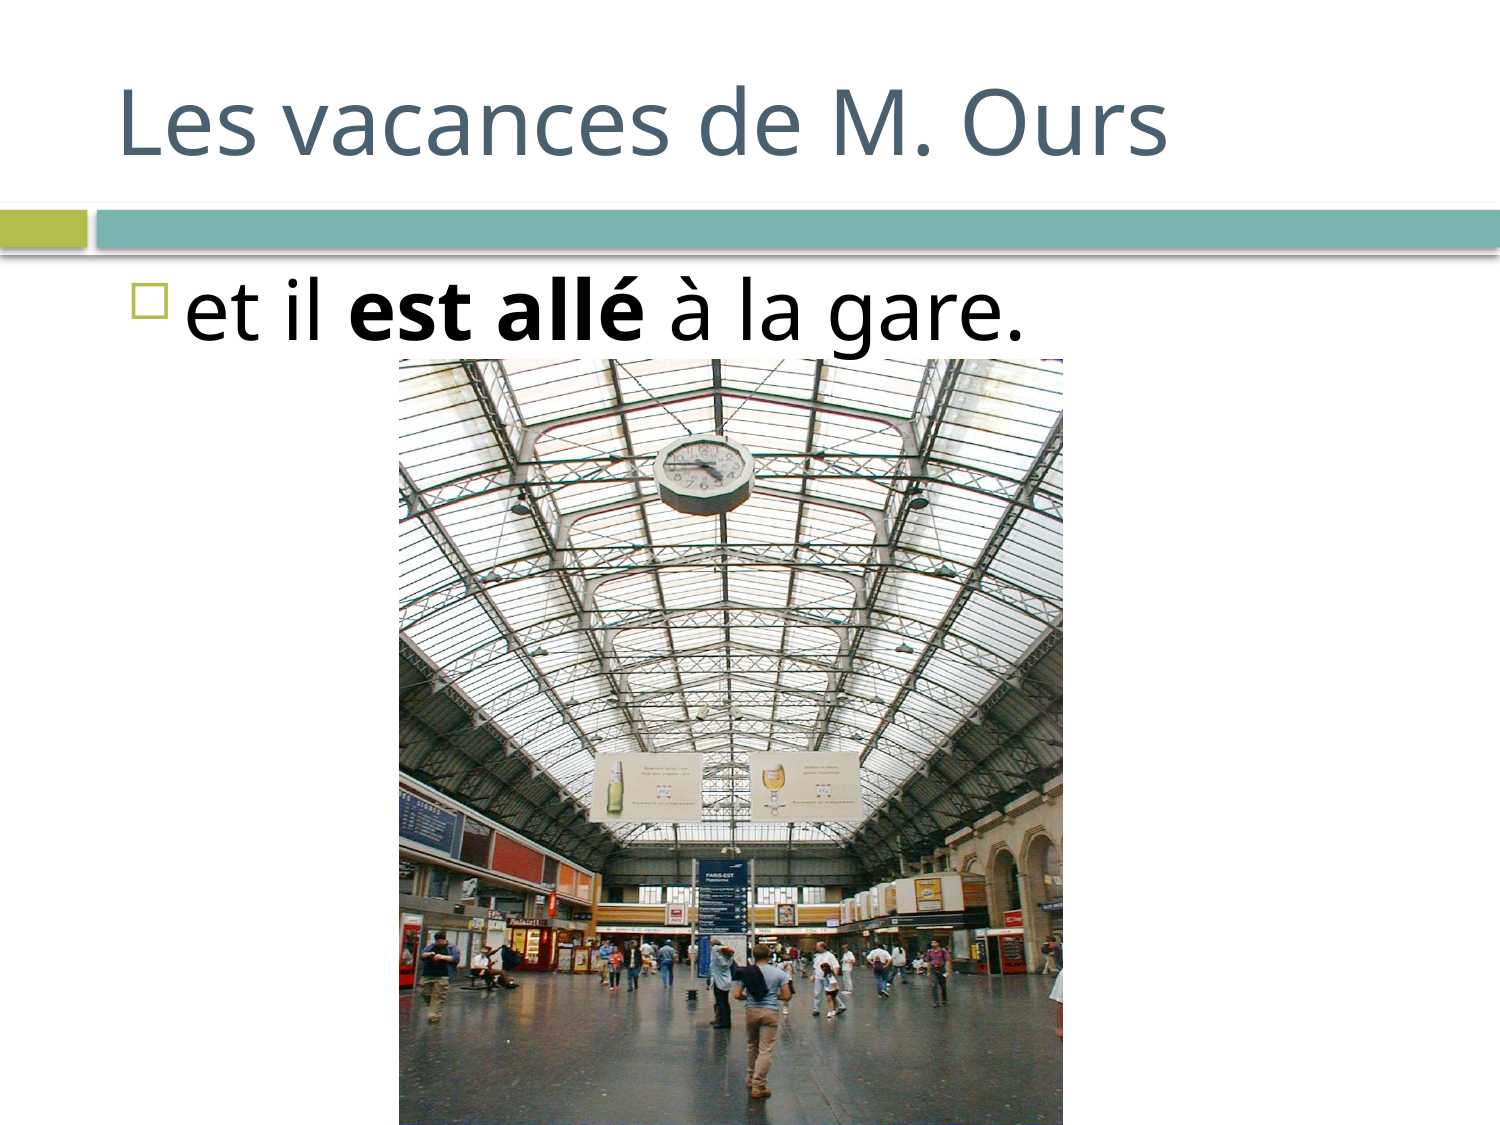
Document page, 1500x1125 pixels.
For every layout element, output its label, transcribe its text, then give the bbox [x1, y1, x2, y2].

list et il est allé à la gare. [112, 249, 1388, 375]
title Les vacances de M. Ours [100, 37, 1438, 200]
picture [399, 359, 1063, 1125]
